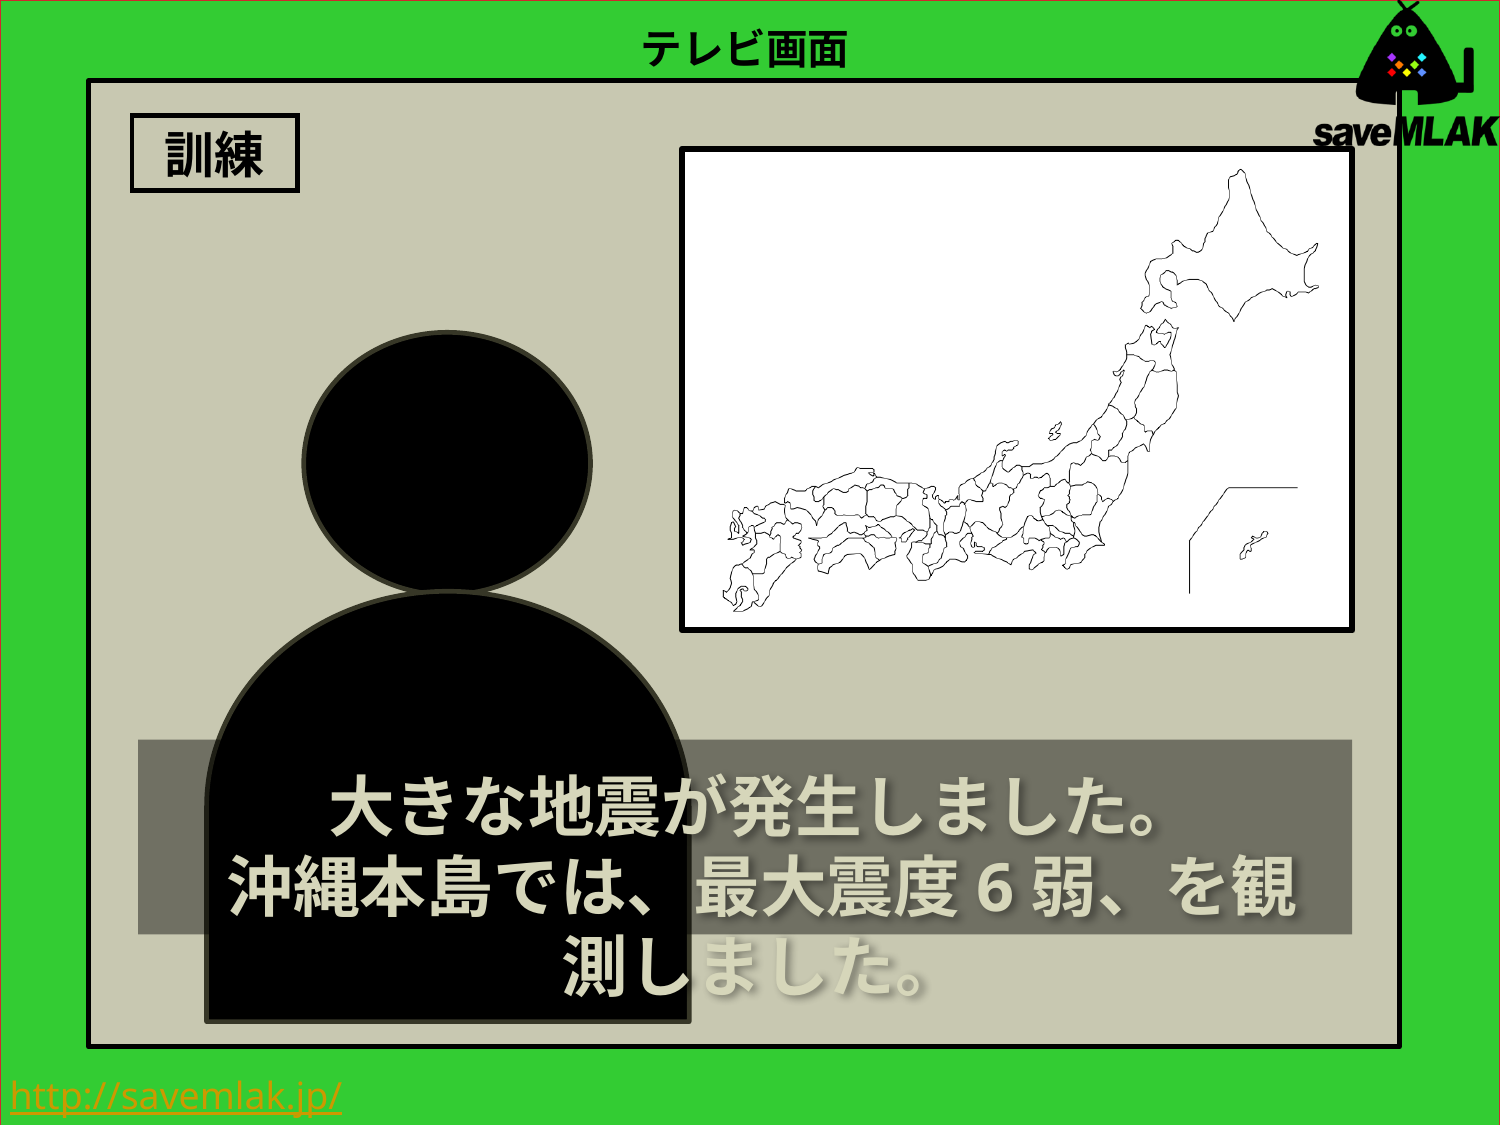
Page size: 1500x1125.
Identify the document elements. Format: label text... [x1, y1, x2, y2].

text_box [699, 737, 1355, 937]
text_box 訓練 [131, 115, 298, 191]
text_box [206, 331, 690, 1023]
text_box [136, 737, 204, 937]
text_box http://savemlak.jp/ [0, 1064, 358, 1125]
picture [1313, 0, 1500, 146]
text_box 大きな地震が発生しました。 沖縄本島では、最大震度6弱、を観測しました。 [699, 757, 1318, 1013]
picture [721, 167, 1320, 612]
text_box [0, 0, 1500, 1125]
text_box [86, 78, 1402, 1049]
text_box [680, 147, 1355, 633]
text_box テレビ画面 [461, 15, 1030, 80]
